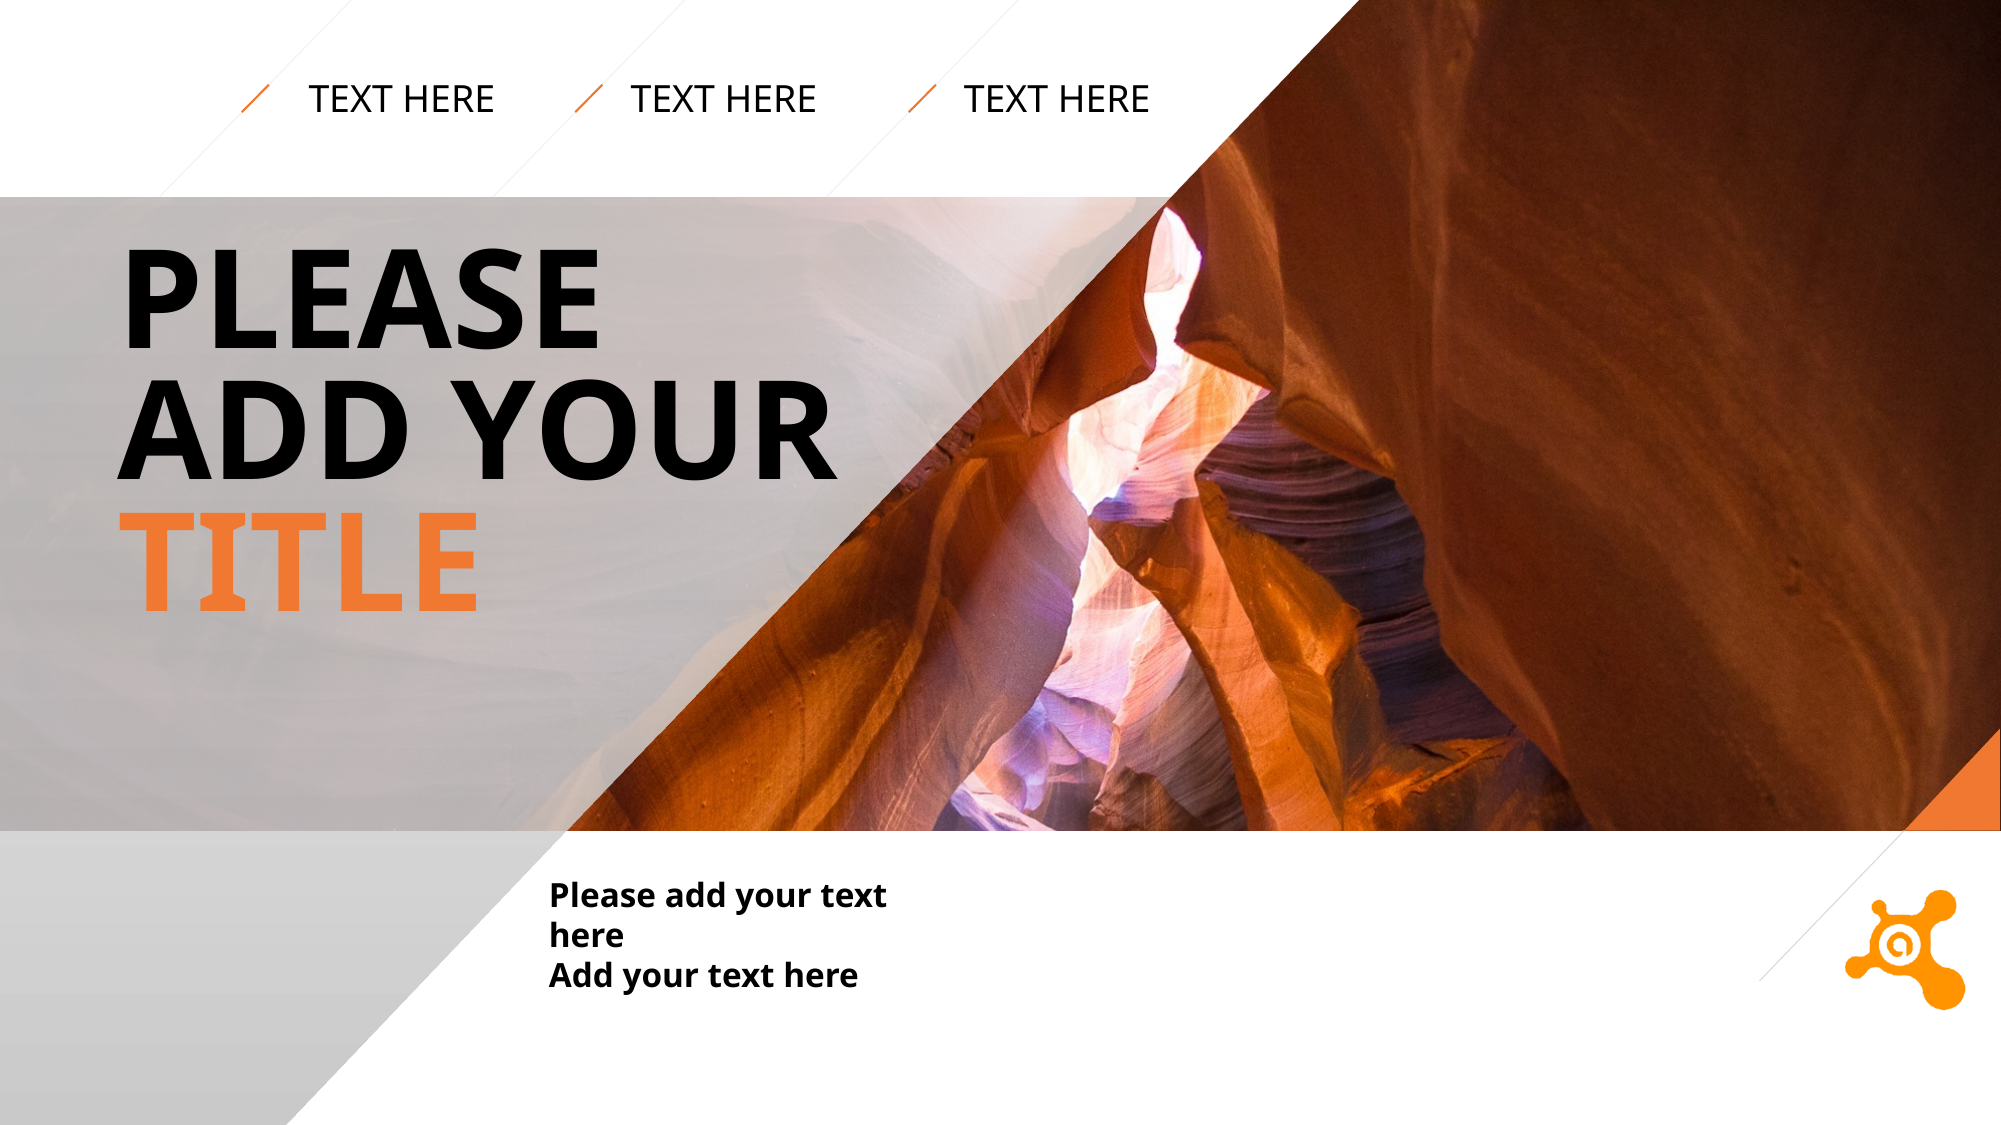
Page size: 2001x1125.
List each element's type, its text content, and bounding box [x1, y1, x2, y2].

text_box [492, 0, 685, 197]
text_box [1759, 830, 1905, 981]
picture [0, 0, 2001, 831]
text_box Please add your text here Add your text here [534, 866, 961, 1002]
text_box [159, 0, 352, 197]
picture [1843, 888, 1966, 1011]
text_box [0, 831, 568, 1125]
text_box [826, 0, 1019, 197]
